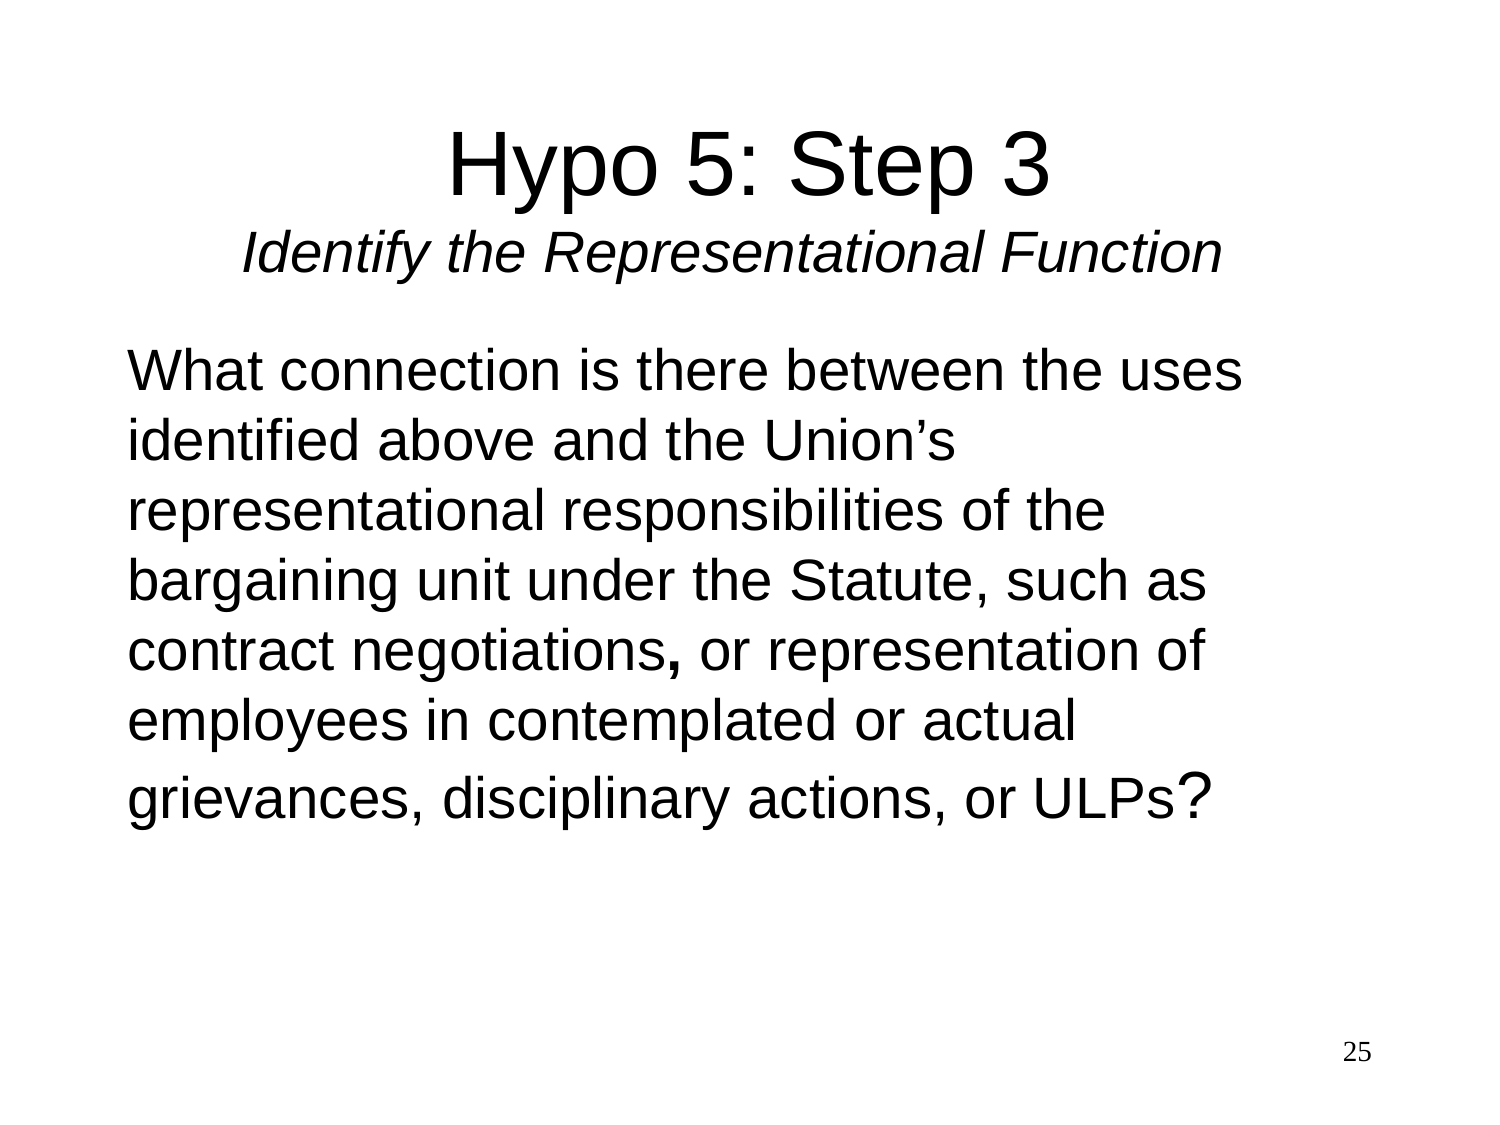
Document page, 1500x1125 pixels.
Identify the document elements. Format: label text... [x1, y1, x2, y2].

title Hypo 5: Step 3 Identify the Representational Function [112, 99, 1388, 288]
slide_number 25 [1074, 1024, 1388, 1101]
list What connection is there between the uses identified above and the Union’s representational responsibilities of the bargaining unit under the Statute, such as contract negotiations, or representation of employees in contemplated or actual grievances, disciplinary actions, or ULPs? [112, 324, 1388, 1001]
